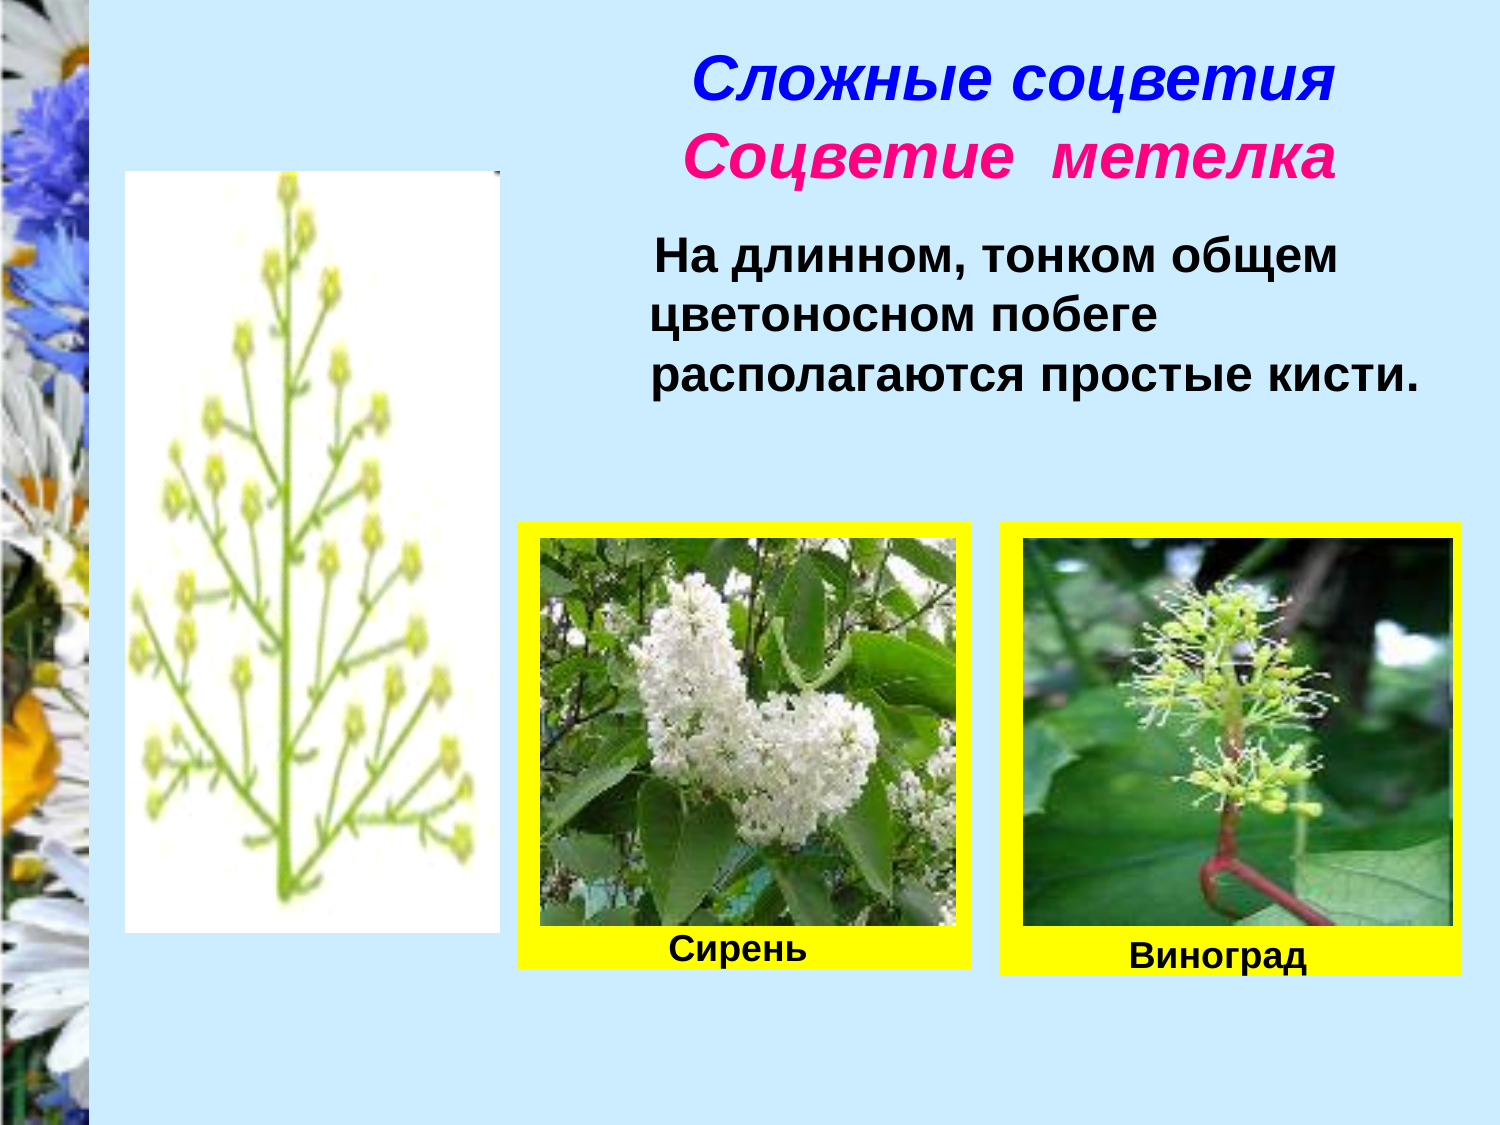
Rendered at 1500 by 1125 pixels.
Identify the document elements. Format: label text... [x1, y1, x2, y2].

text_box располагаются простые кисти. [649, 341, 1421, 402]
text_box Виноград [1128, 933, 1308, 977]
picture [124, 171, 500, 933]
text_box Соцветие метелка [682, 113, 1338, 192]
text_box цветоносном побеге [648, 281, 1173, 342]
picture [539, 538, 956, 926]
text_box Сложные соцветия [691, 35, 1337, 113]
picture [0, 0, 89, 1125]
text_box [1003, 525, 1460, 974]
text_box [519, 524, 969, 967]
text_box На длинном, тонком общем [654, 222, 1354, 283]
text_box Сирень [668, 933, 808, 970]
picture [1023, 538, 1453, 926]
